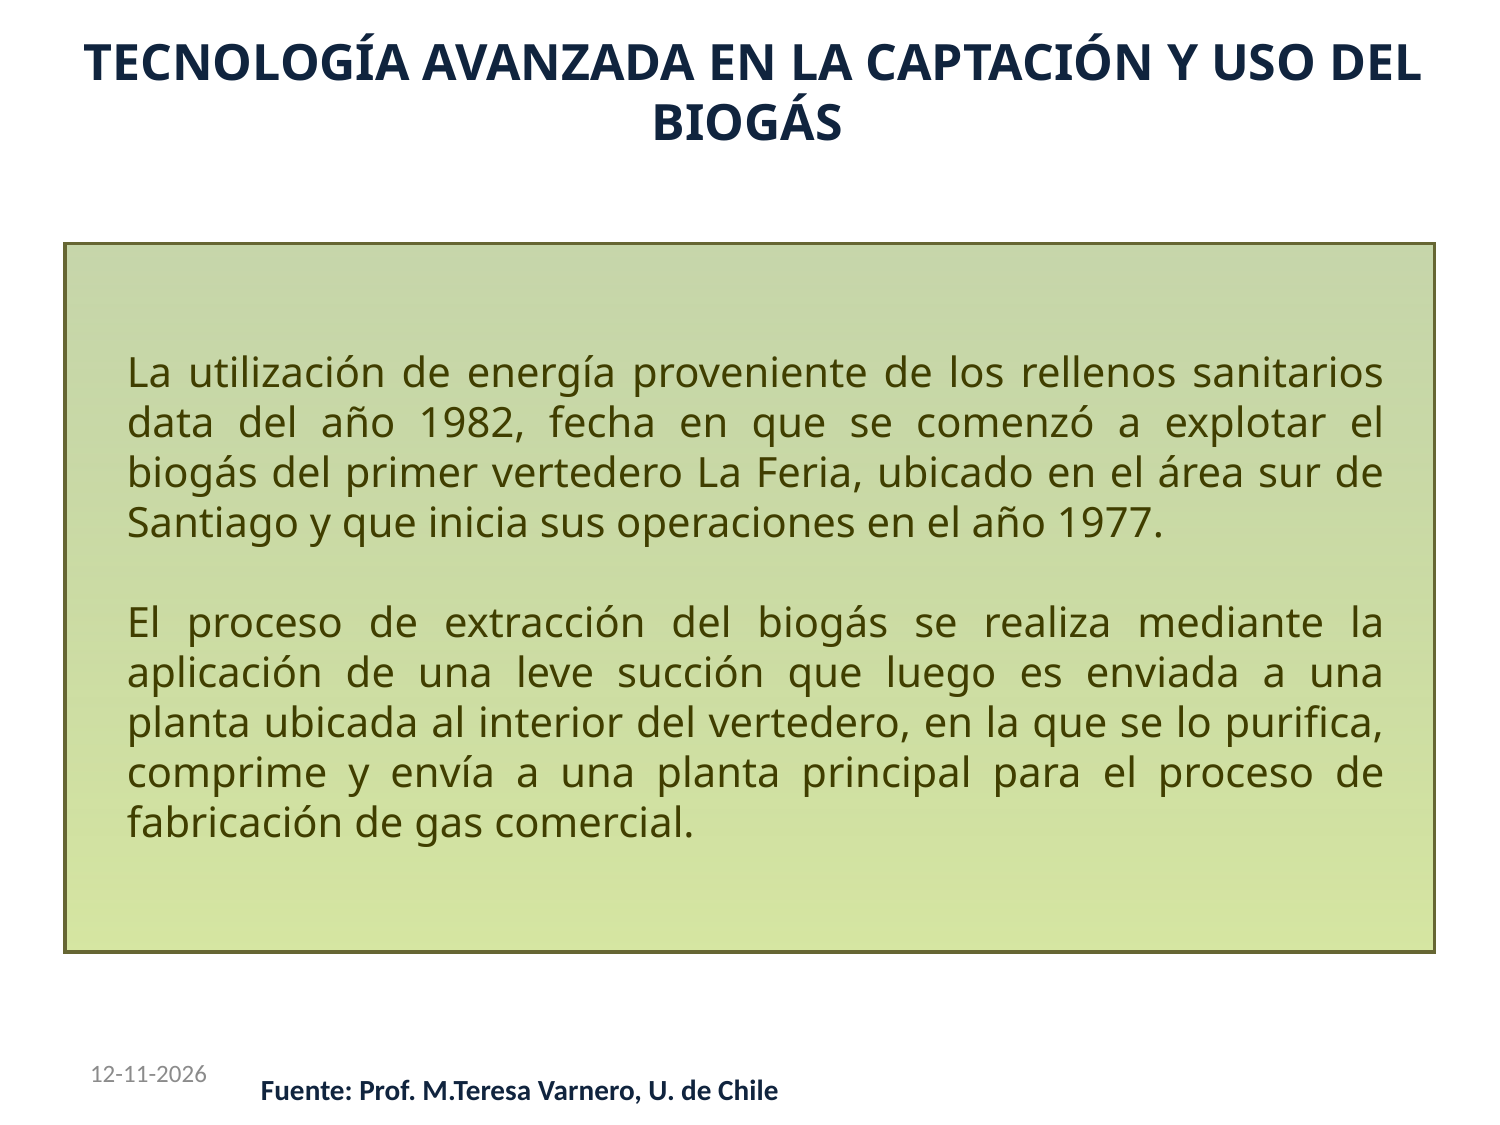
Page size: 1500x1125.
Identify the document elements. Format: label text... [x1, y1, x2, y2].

text_box TECNOLOGÍA AVANZADA EN LA CAPTACIÓN Y USO DEL BIOGÁS [0, 30, 1500, 150]
text_box La utilización de energía proveniente de los rellenos sanitarios data del año 1982, fecha en que se comenzó a explotar el biogás del primer vertedero La Feria, ubicado en el área sur de Santiago y que inicia sus operaciones en el año 1977. El proceso de extracción del biogás se realiza mediante la aplicación de una leve succión que luego es enviada a una planta ubicada al interior del vertedero, en la que se lo purifica, comprime y envía a una planta principal para el proceso de fabricación de gas comercial. [112, 337, 1400, 853]
text_box [64, 243, 1435, 953]
text_box Fuente: Prof. M.Teresa Varnero, U. de Chile [246, 1064, 1231, 1114]
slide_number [75, 1042, 425, 1103]
